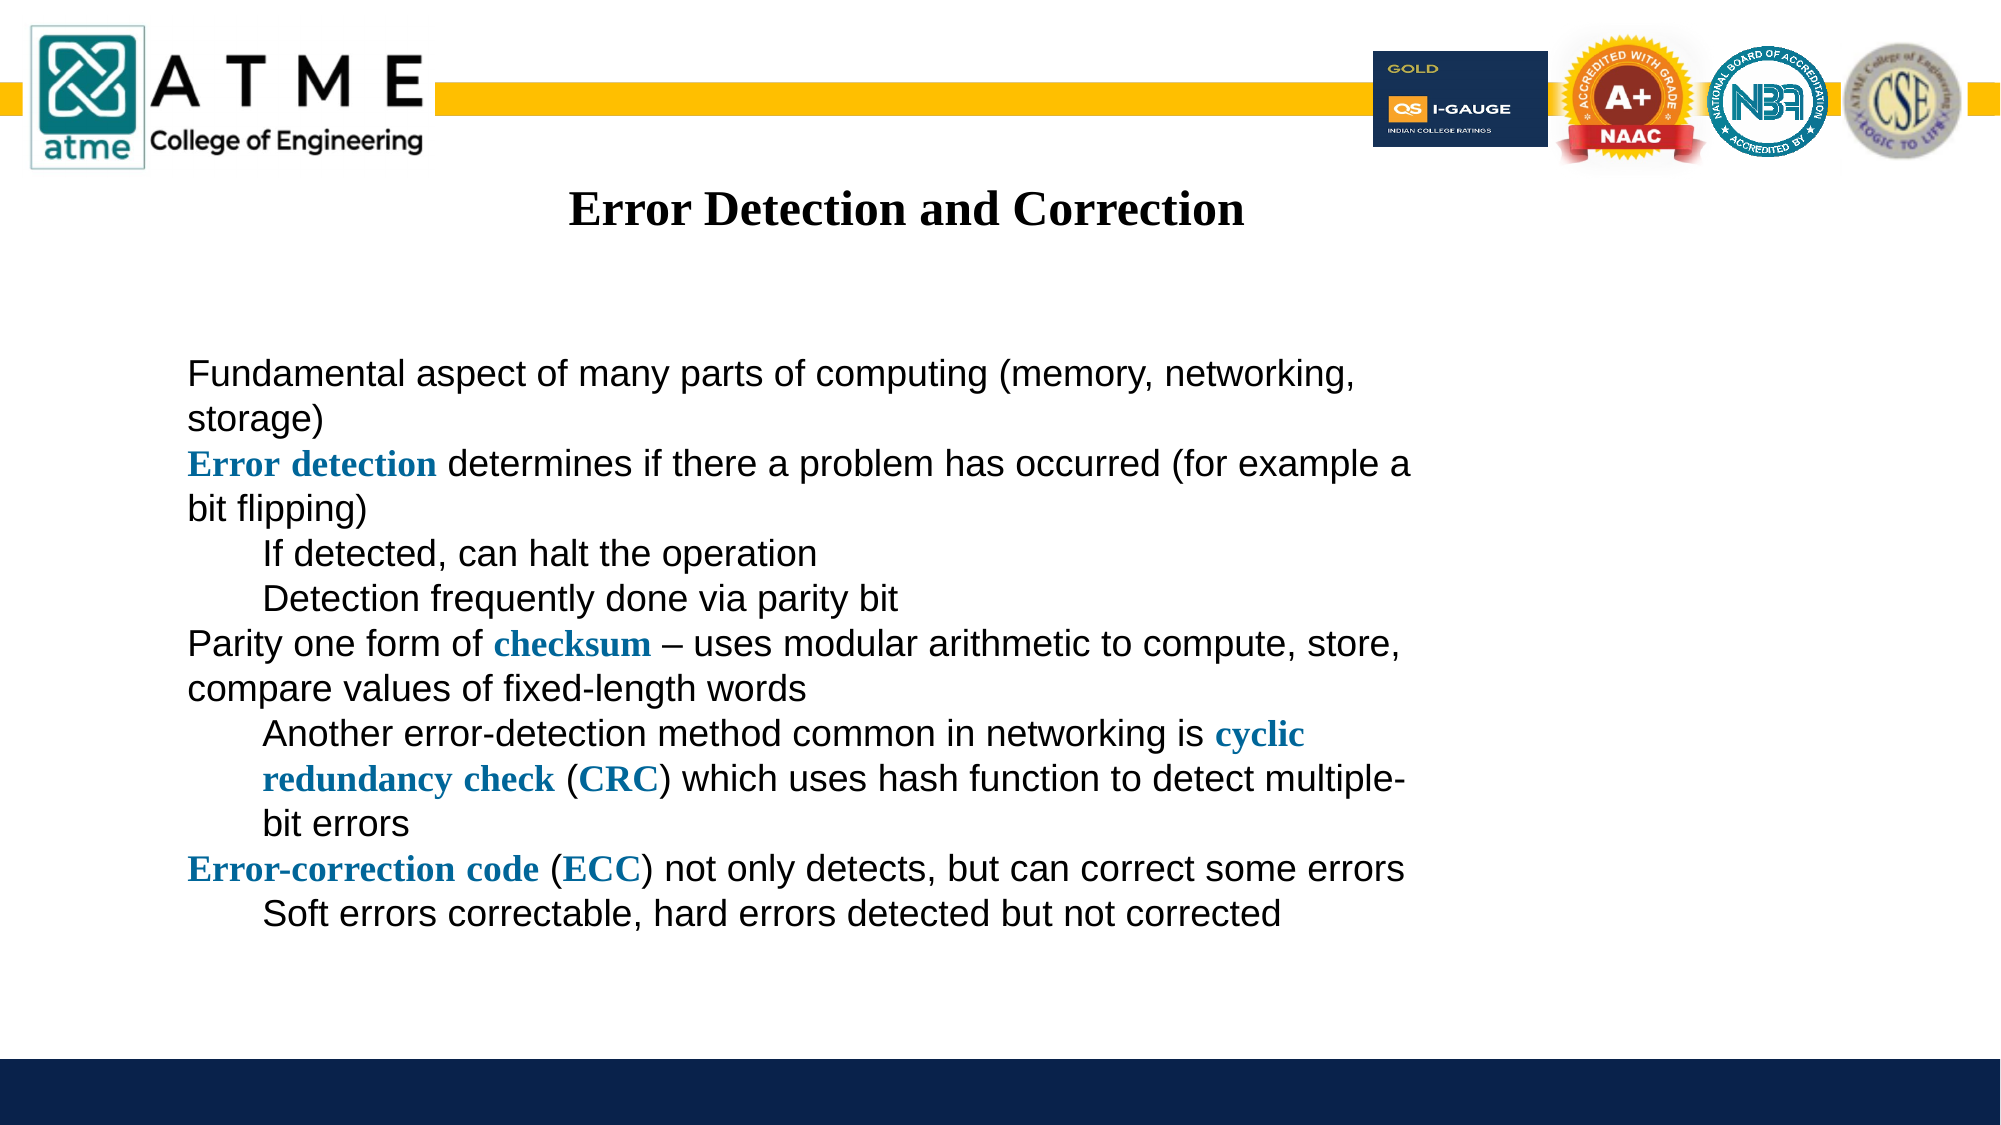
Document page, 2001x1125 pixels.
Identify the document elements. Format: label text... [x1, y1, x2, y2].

list Fundamental aspect of many parts of computing (memory, networking, storage) Error detection determines if there a problem has occurred (for example a bit flipping) If detected, can halt the operation Detection frequently done via parity bit Parity one form of checksum – uses modular arithmetic to compute, store, compare values of fixed-length words Another error-detection method common in networking is cyclic redundancy check (CRC) which uses hash function to detect multiple-bit errors Error-correction code (ECC) not only detects, but can correct some errors Soft errors correctable, hard errors detected but not corrected [172, 341, 1438, 1085]
picture [22, 15, 435, 178]
picture [1840, 26, 1968, 176]
picture [0, 1059, 2001, 1125]
picture [1373, 20, 1828, 168]
title Error Detection and Correction [553, 168, 1819, 263]
